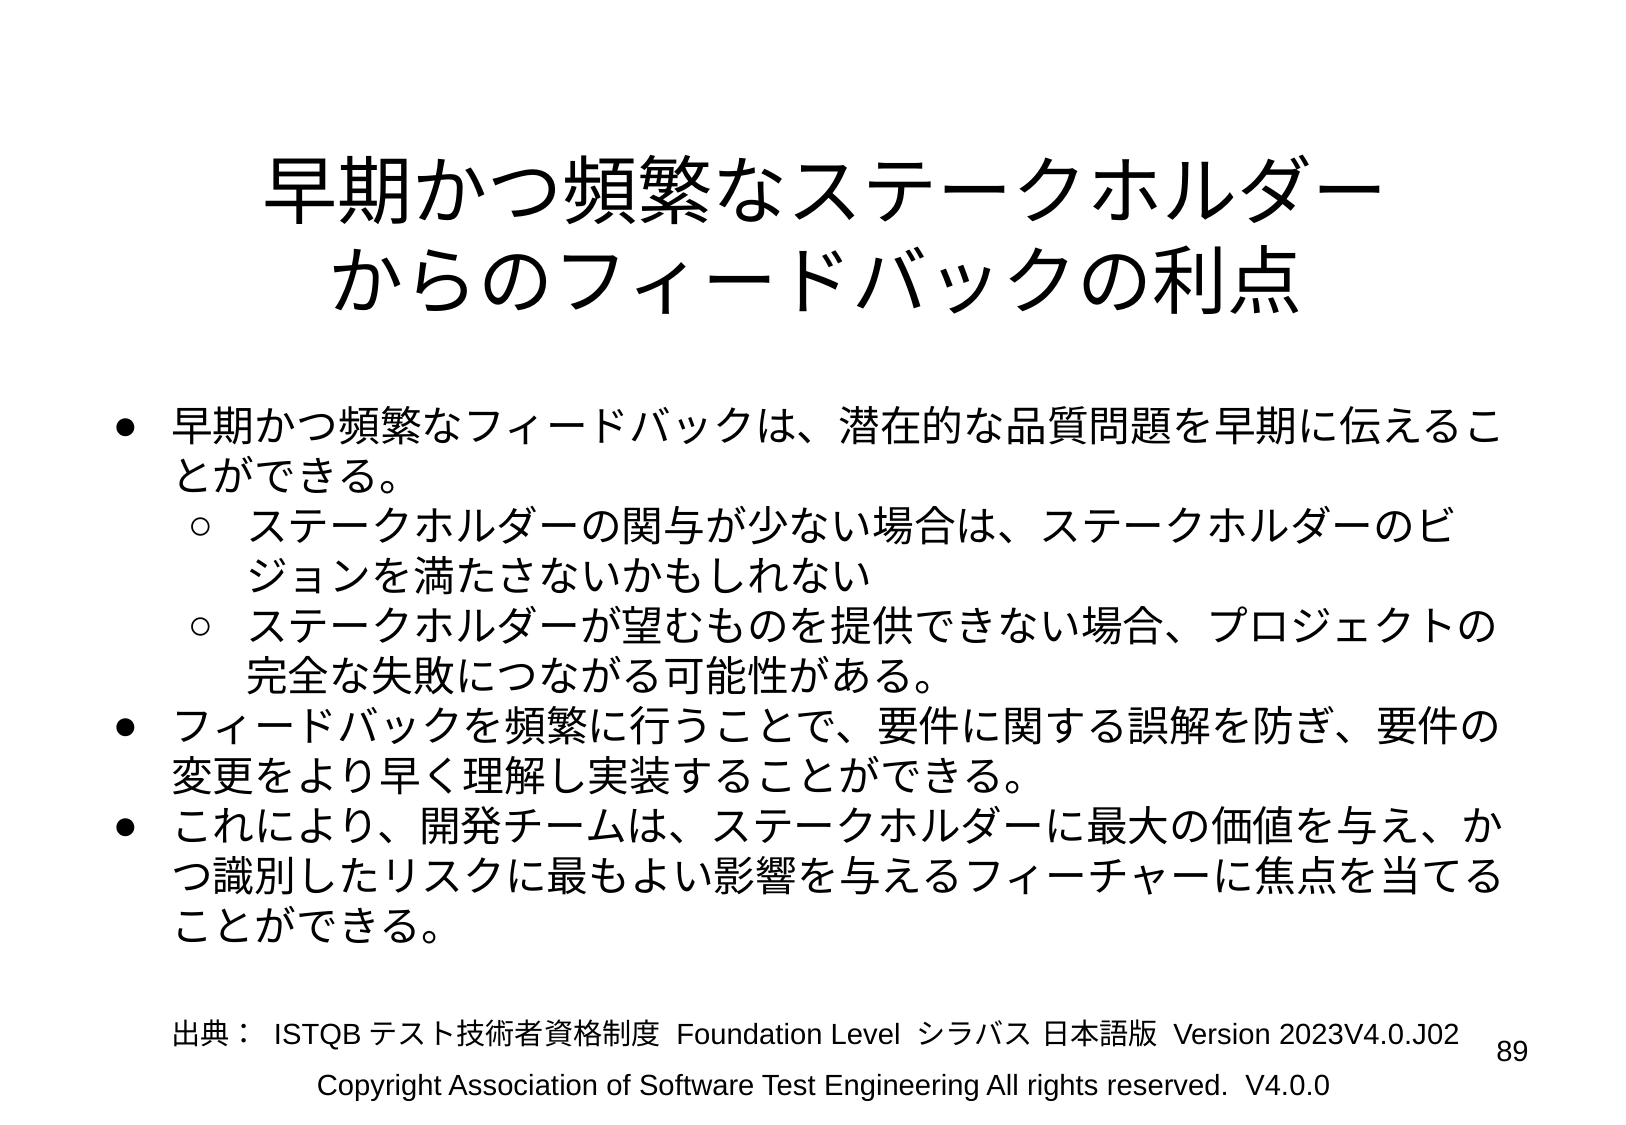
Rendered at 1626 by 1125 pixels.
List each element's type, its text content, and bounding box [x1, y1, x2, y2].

list 早期かつ頻繁なフィードバックは、潜在的な品質問題を早期に伝えることができる。 ステークホルダーの関与が少ない場合は、ステークホルダーのビジョンを満たさないかもしれない ステークホルダーが望むものを提供できない場合、プロジェクトの完全な失敗につながる可能性がある。 フィードバックを頻繁に行うことで、要件に関する誤解を防ぎ、要件の変更をより早く理解し実装することができる。 これにより、開発チームは、ステークホルダーに最大の価値を与え、かつ識別したリスクに最もよい影響を与えるフィーチャーに焦点を当てることができる。 [81, 392, 1544, 932]
text_box 出典： ISTQBテスト技術者資格制度 Foundation Level シラバス 日本語版 Version 2023V4.0.J02 [51, 1008, 1580, 1058]
title ​​早期かつ頻繁なステークホルダー からのフィードバックの利点 [84, 106, 1547, 361]
slide_number ‹#› [1415, 1058, 1544, 1103]
footer Copyright Association of Software Test Engineering All rights reserved. V4.0.0 [233, 1058, 1415, 1103]
